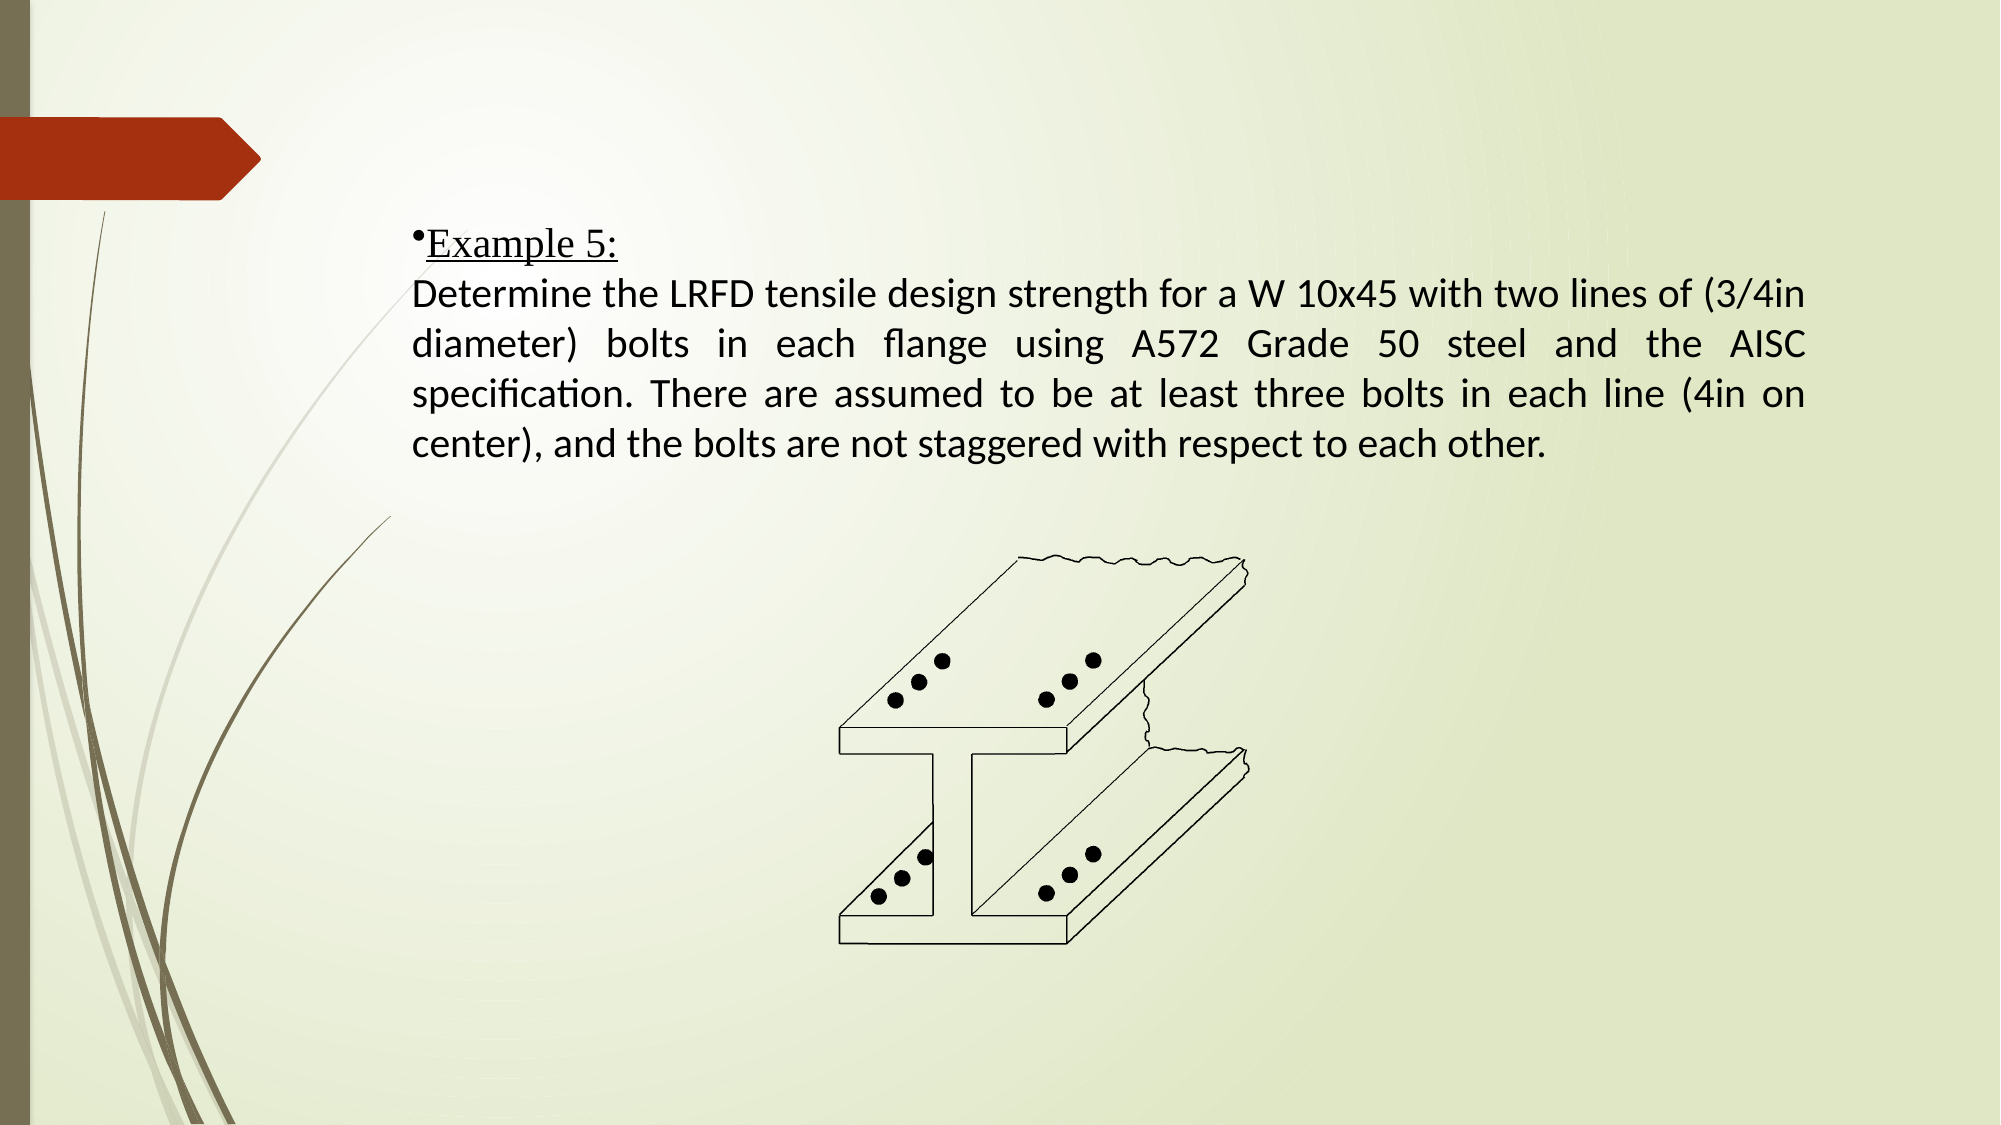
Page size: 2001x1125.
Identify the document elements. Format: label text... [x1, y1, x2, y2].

picture [837, 553, 1252, 946]
text_box Example 5: Determine the LRFD tensile design strength for a W 10x45 with two lines of (3/4in diameter) bolts in each flange using A572 Grade 50 steel and the AISC specification. There are assumed to be at least three bolts in each line (4in on center), and the bolts are not staggered with respect to each other. [396, 208, 1822, 524]
text_box [44, 74, 2000, 150]
